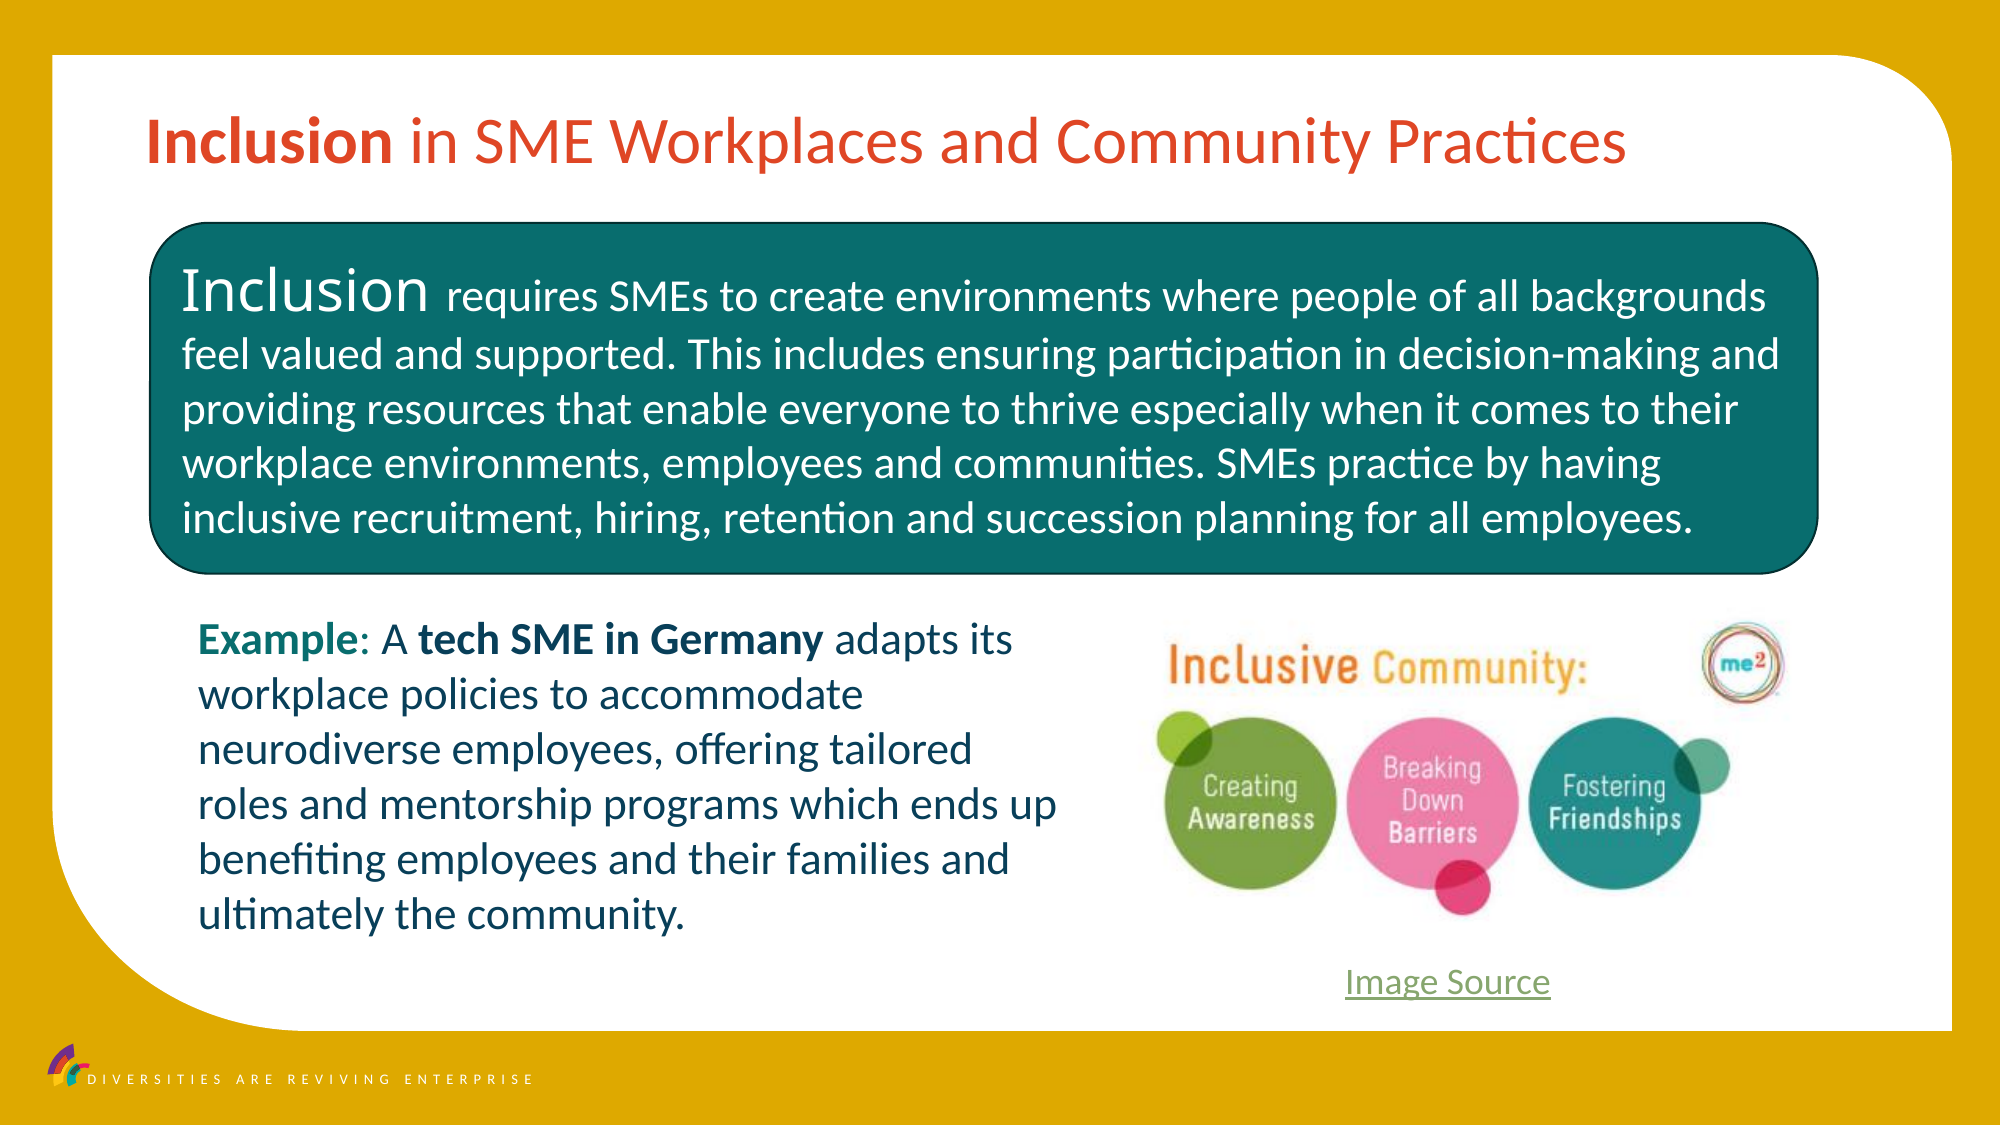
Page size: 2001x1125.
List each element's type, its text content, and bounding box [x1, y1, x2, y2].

text_box Inclusion requires SMEs to create environments where people of all backgrounds feel valued and supported. This includes ensuring participation in decision-making and providing resources that enable everyone to thrive especially when it comes to their workplace environments, employees and communities. SMEs practice by having inclusive recruitment, hiring, retention and succession planning for all employees. [148, 221, 1819, 575]
text_box Image Source [1235, 949, 1661, 1010]
picture [1114, 596, 1818, 948]
text_box Example: A tech SME in Germany adapts its workplace policies to accommodate neurodiverse employees, offering tailored roles and mentorship programs which ends up benefiting employees and their families and ultimately the community. [183, 601, 1084, 946]
list Inclusion in SME Workplaces and Community Practices [130, 98, 1869, 231]
